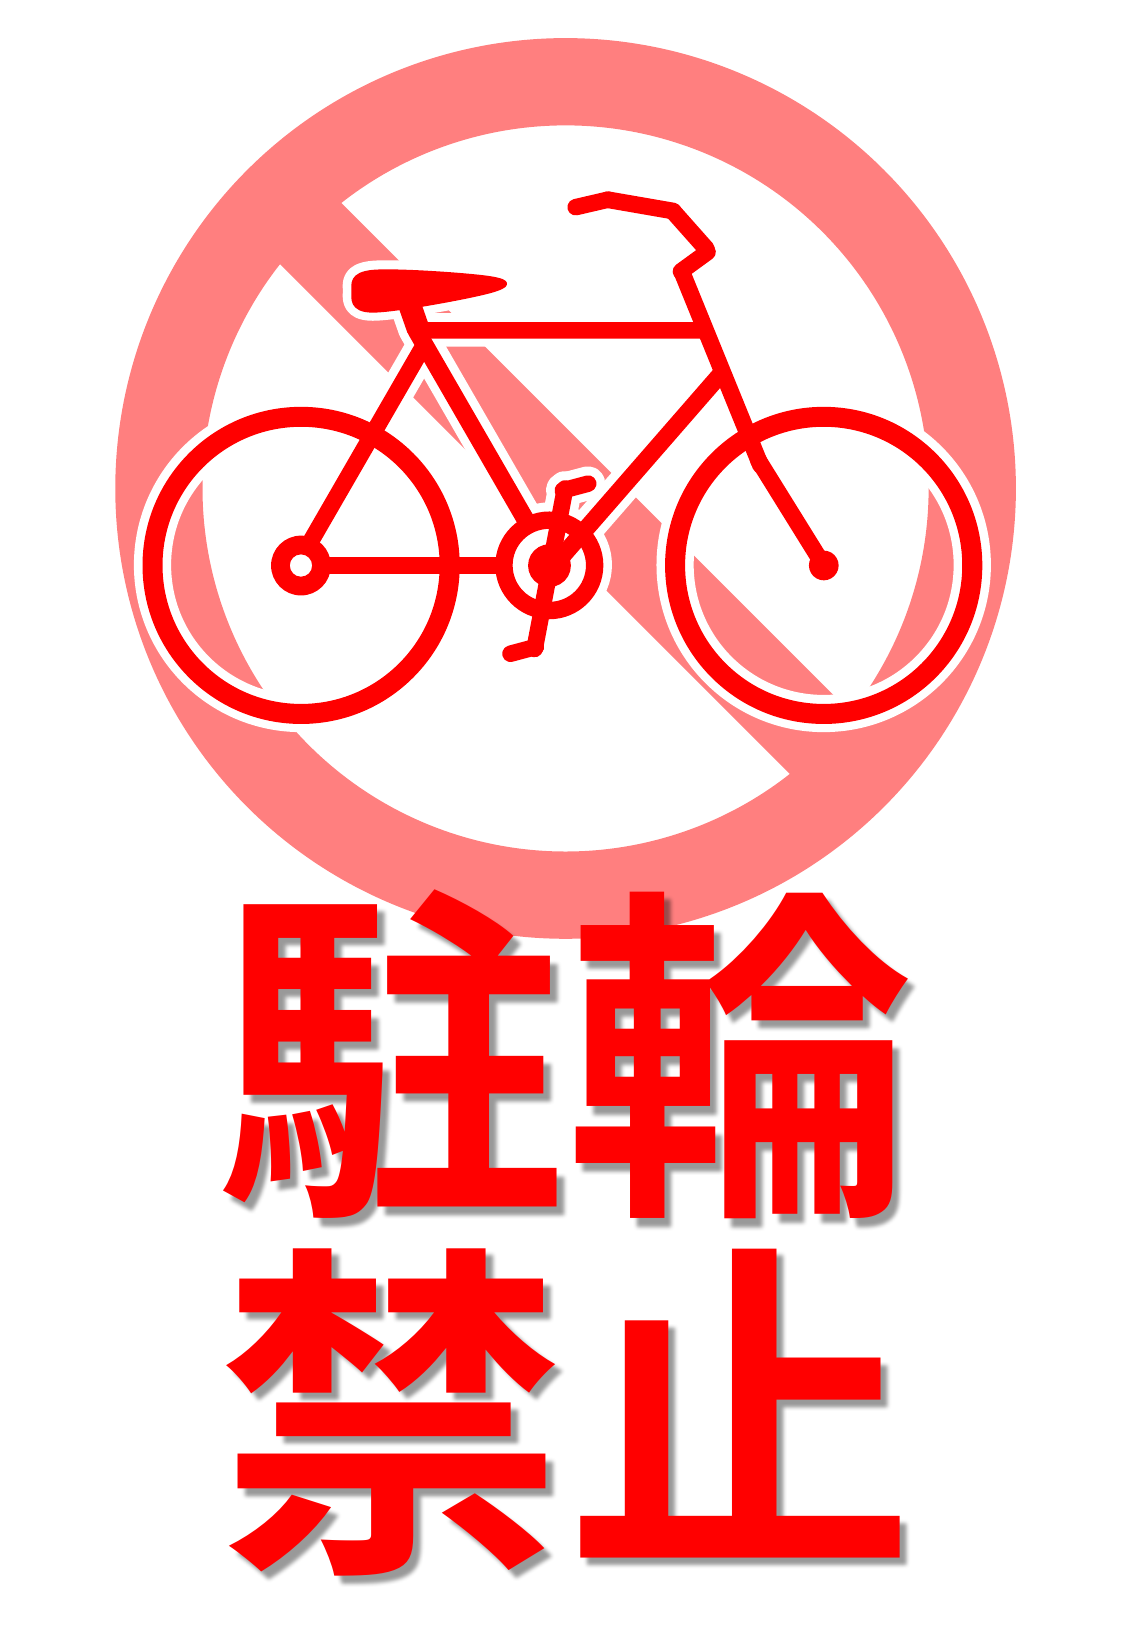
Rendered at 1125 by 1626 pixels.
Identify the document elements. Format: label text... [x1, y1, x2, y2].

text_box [144, 196, 981, 723]
text_box [222, 35, 909, 193]
text_box [184, 733, 947, 893]
text_box [113, 340, 138, 637]
text_box 駐輪 禁止 [38, 893, 1094, 1621]
text_box [987, 323, 1019, 654]
